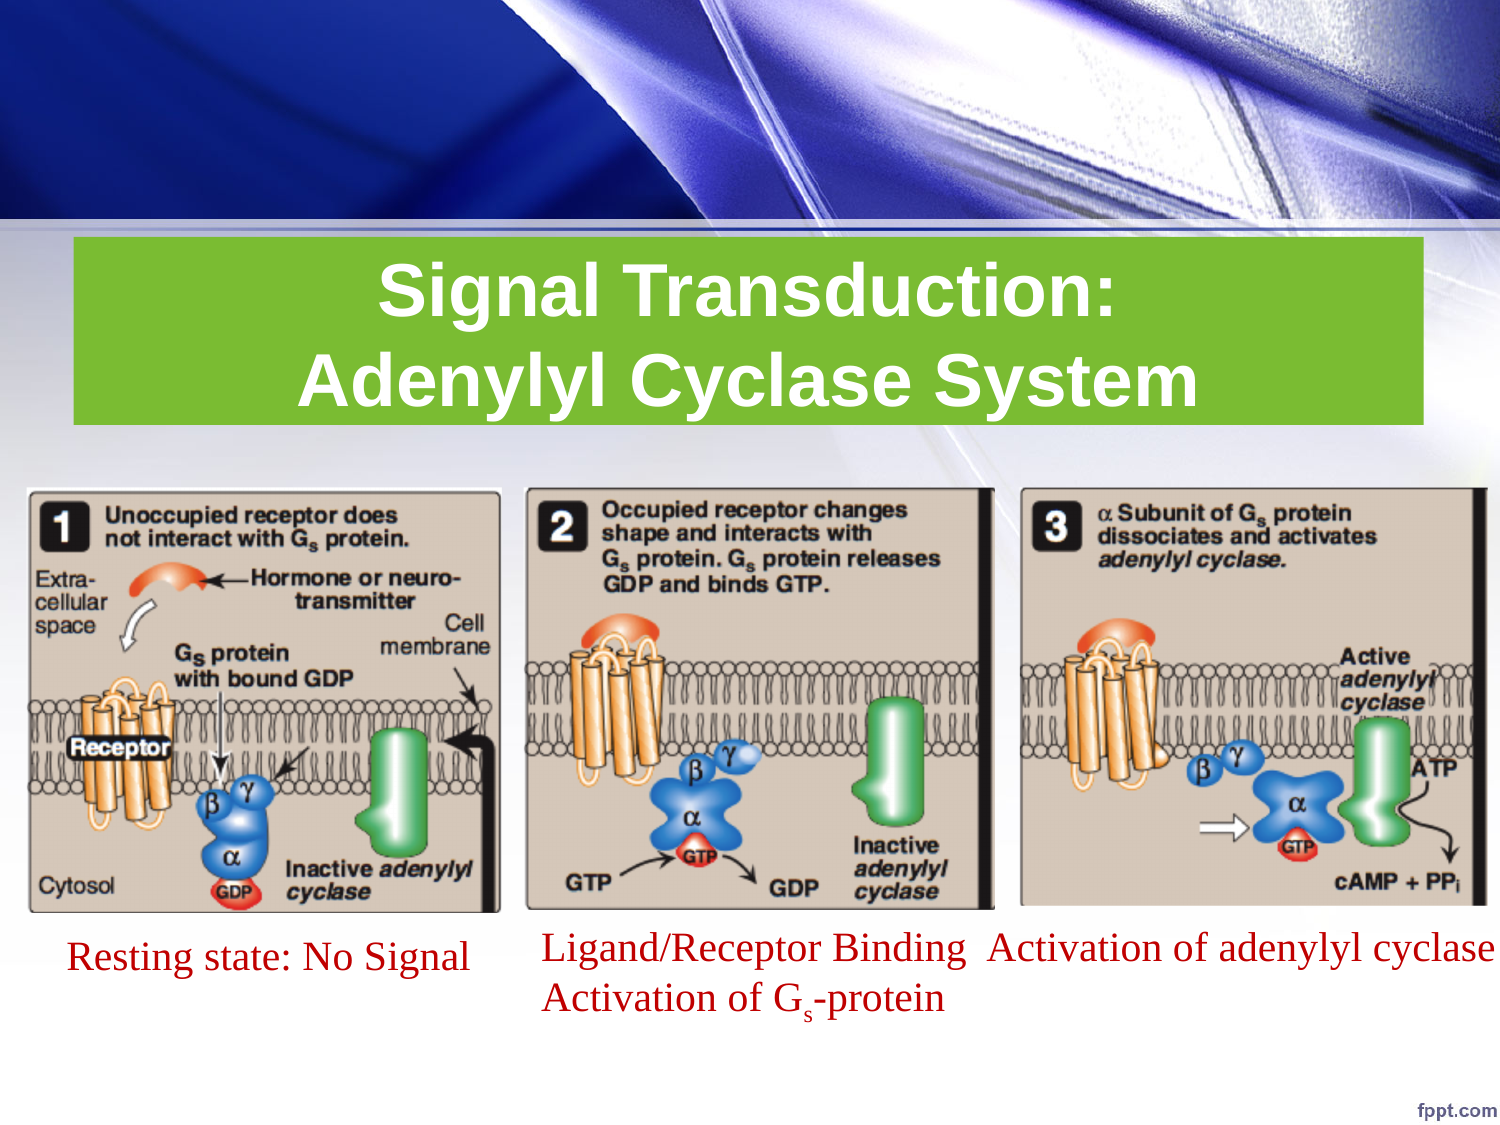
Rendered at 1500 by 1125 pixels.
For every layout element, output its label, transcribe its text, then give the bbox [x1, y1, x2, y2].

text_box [26, 486, 1500, 1029]
picture [0, 0, 1500, 1125]
title Signal Transduction: Adenylyl Cyclase System [73, 236, 1424, 425]
